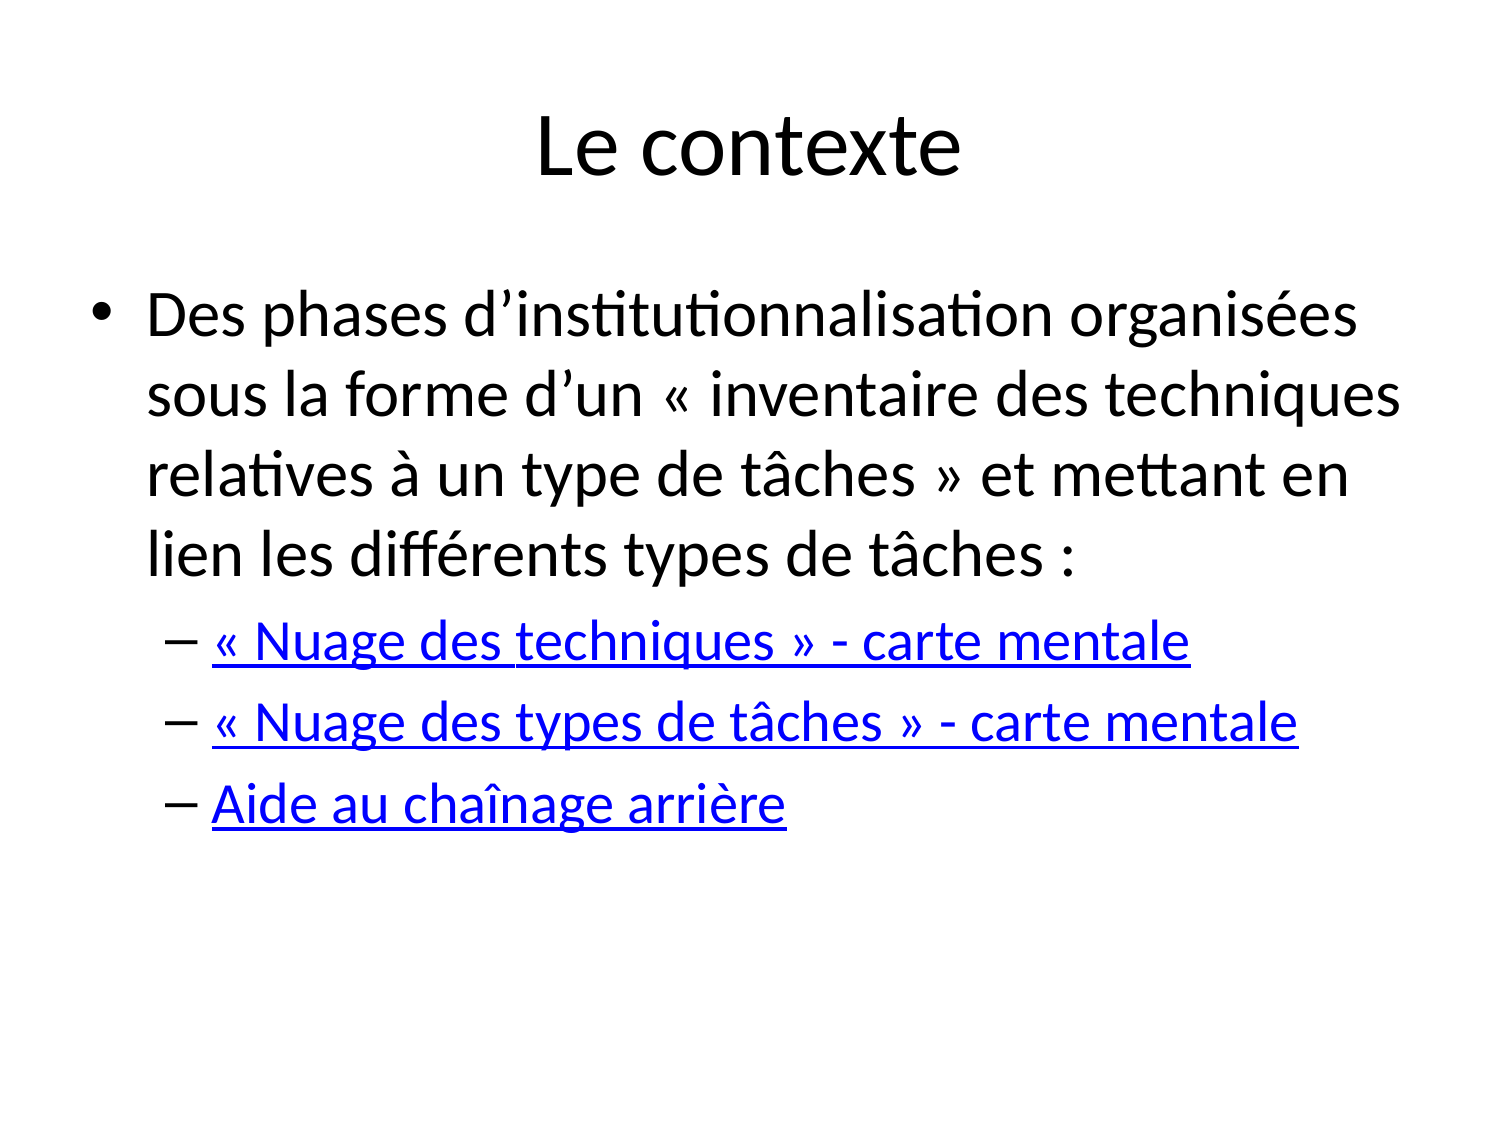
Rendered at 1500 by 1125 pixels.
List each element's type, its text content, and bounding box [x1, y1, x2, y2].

title Le contexte [75, 45, 1425, 233]
list Des phases d’institutionnalisation organisées sous la forme d’un « inventaire des techniques relatives à un type de tâches » et mettant en lien les différents types de tâches : « Nuage des techniques » - carte mentale « Nuage des types de tâches » - carte mentale Aide au chaînage arrière [75, 262, 1425, 1035]
